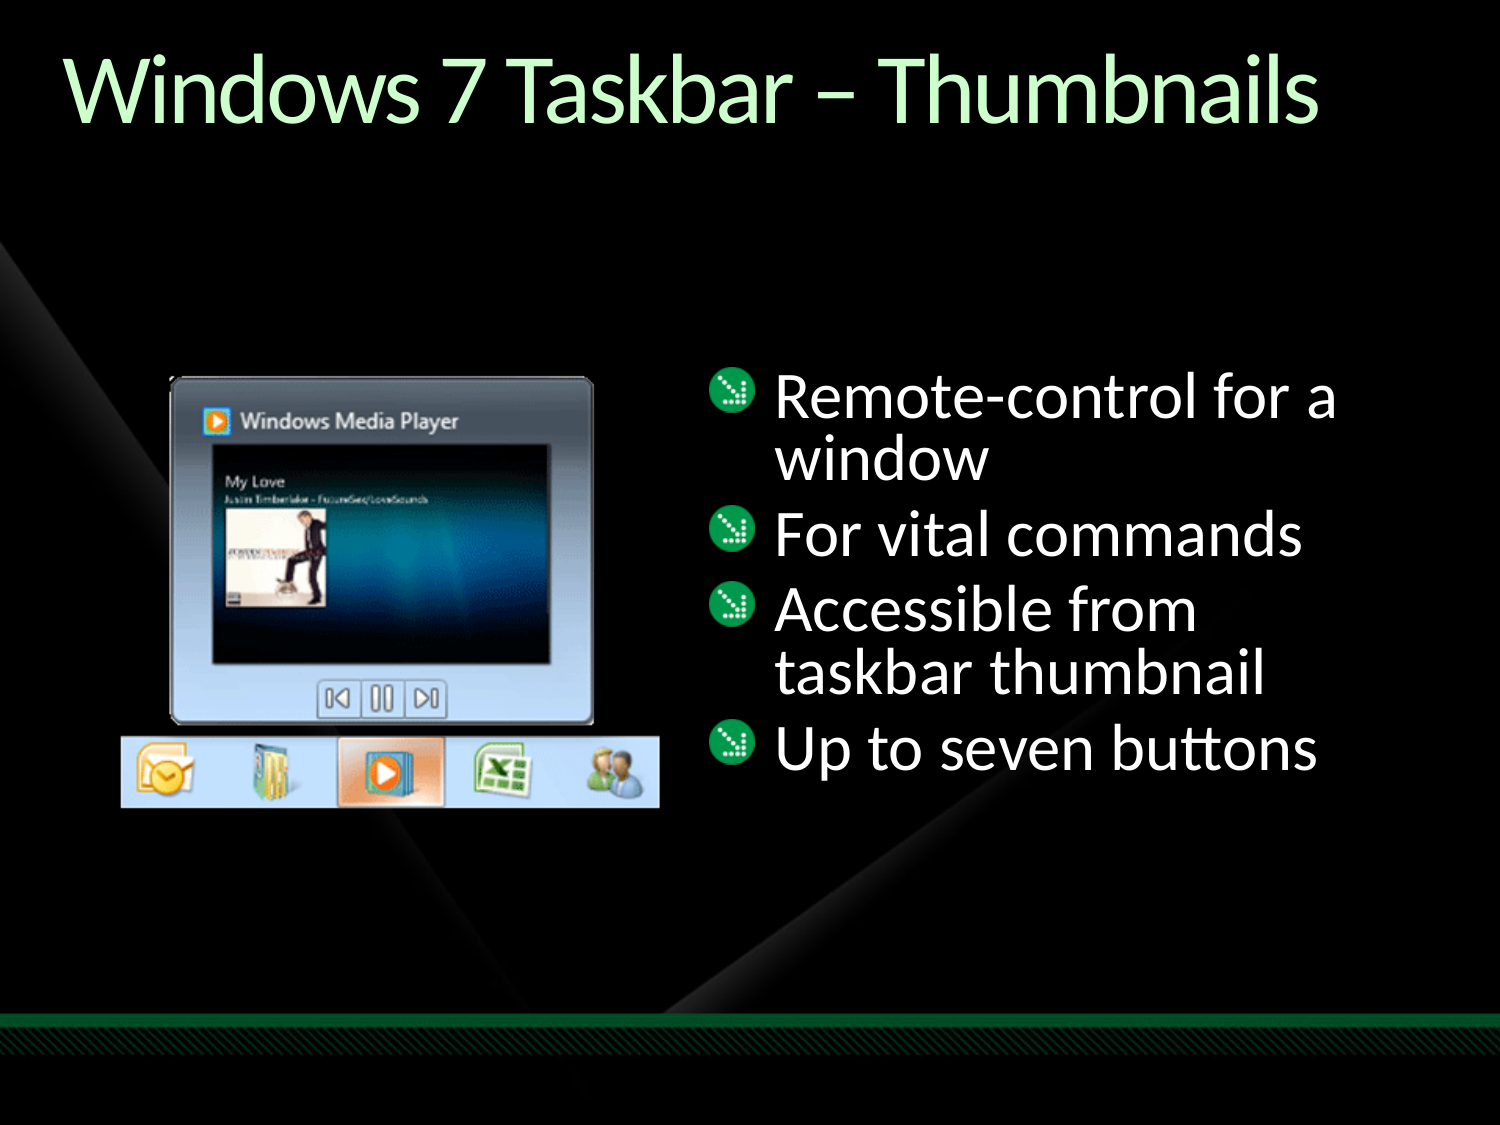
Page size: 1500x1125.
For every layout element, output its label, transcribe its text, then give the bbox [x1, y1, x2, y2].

list Remote-control for a window For vital commands Accessible from taskbar thumbnail Up to seven buttons [709, 275, 1413, 857]
picture [0, 0, 1500, 1125]
title Windows 7 Taskbar – Thumbnails [62, 37, 1438, 256]
